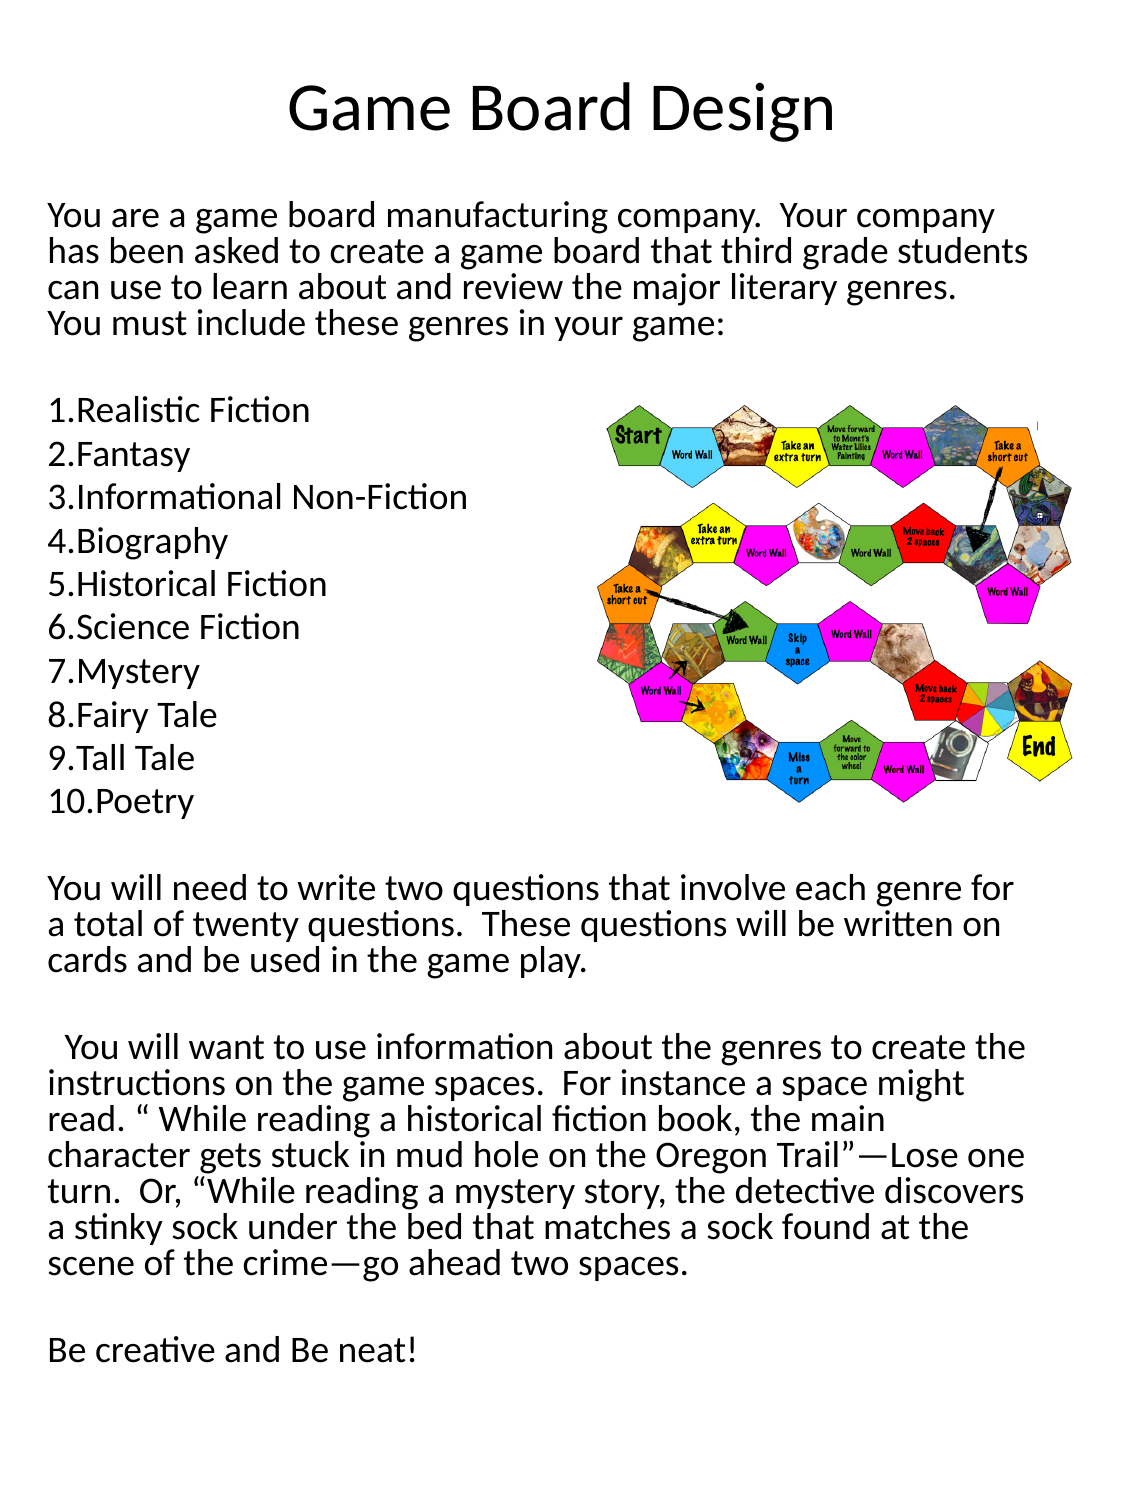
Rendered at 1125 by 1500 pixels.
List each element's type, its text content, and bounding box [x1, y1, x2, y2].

title Game Board Design [56, 53, 1069, 153]
list You are a game board manufacturing company. Your company has been asked to create a game board that third grade students can use to learn about and review the major literary genres. You must include these genres in your game: Realistic Fiction Fantasy Informational Non-Fiction Biography Historical Fiction Science Fiction Mystery Fairy Tale Tall Tale Poetry You will need to write two questions that involve each genre for a total of twenty questions. These questions will be written on cards and be used in the game play. You will want to use information about the genres to create the instructions on the game spaces. For instance a space might read. “ While reading a historical fiction book, the main character gets stuck in mud hole on the Oregon Trail”—Lose one turn. Or, “While reading a mystery story, the detective discovers a stinky sock under the bed that matches a sock found at the scene of the crime—go ahead two spaces. Be creative and Be neat! [32, 191, 1046, 1478]
picture [577, 402, 1097, 805]
